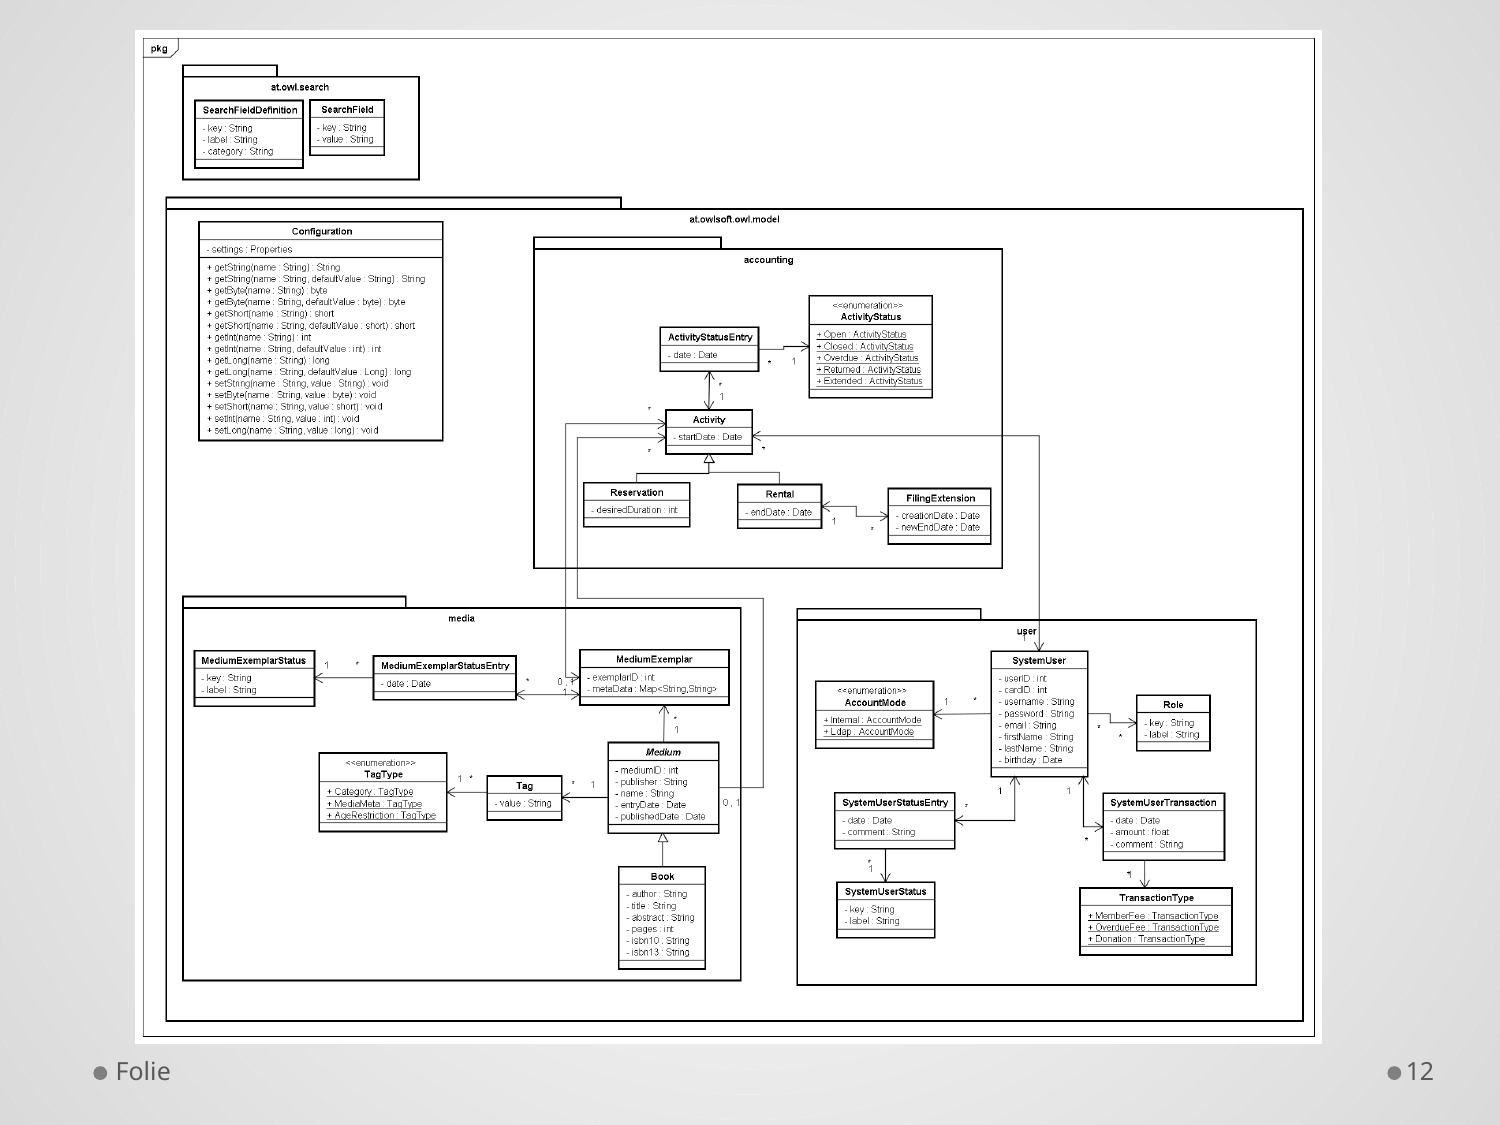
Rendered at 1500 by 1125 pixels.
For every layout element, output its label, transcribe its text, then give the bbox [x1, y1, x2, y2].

picture [135, 30, 1323, 1045]
footer Folie [108, 1042, 576, 1103]
slide_number 12 [1401, 1042, 1494, 1103]
